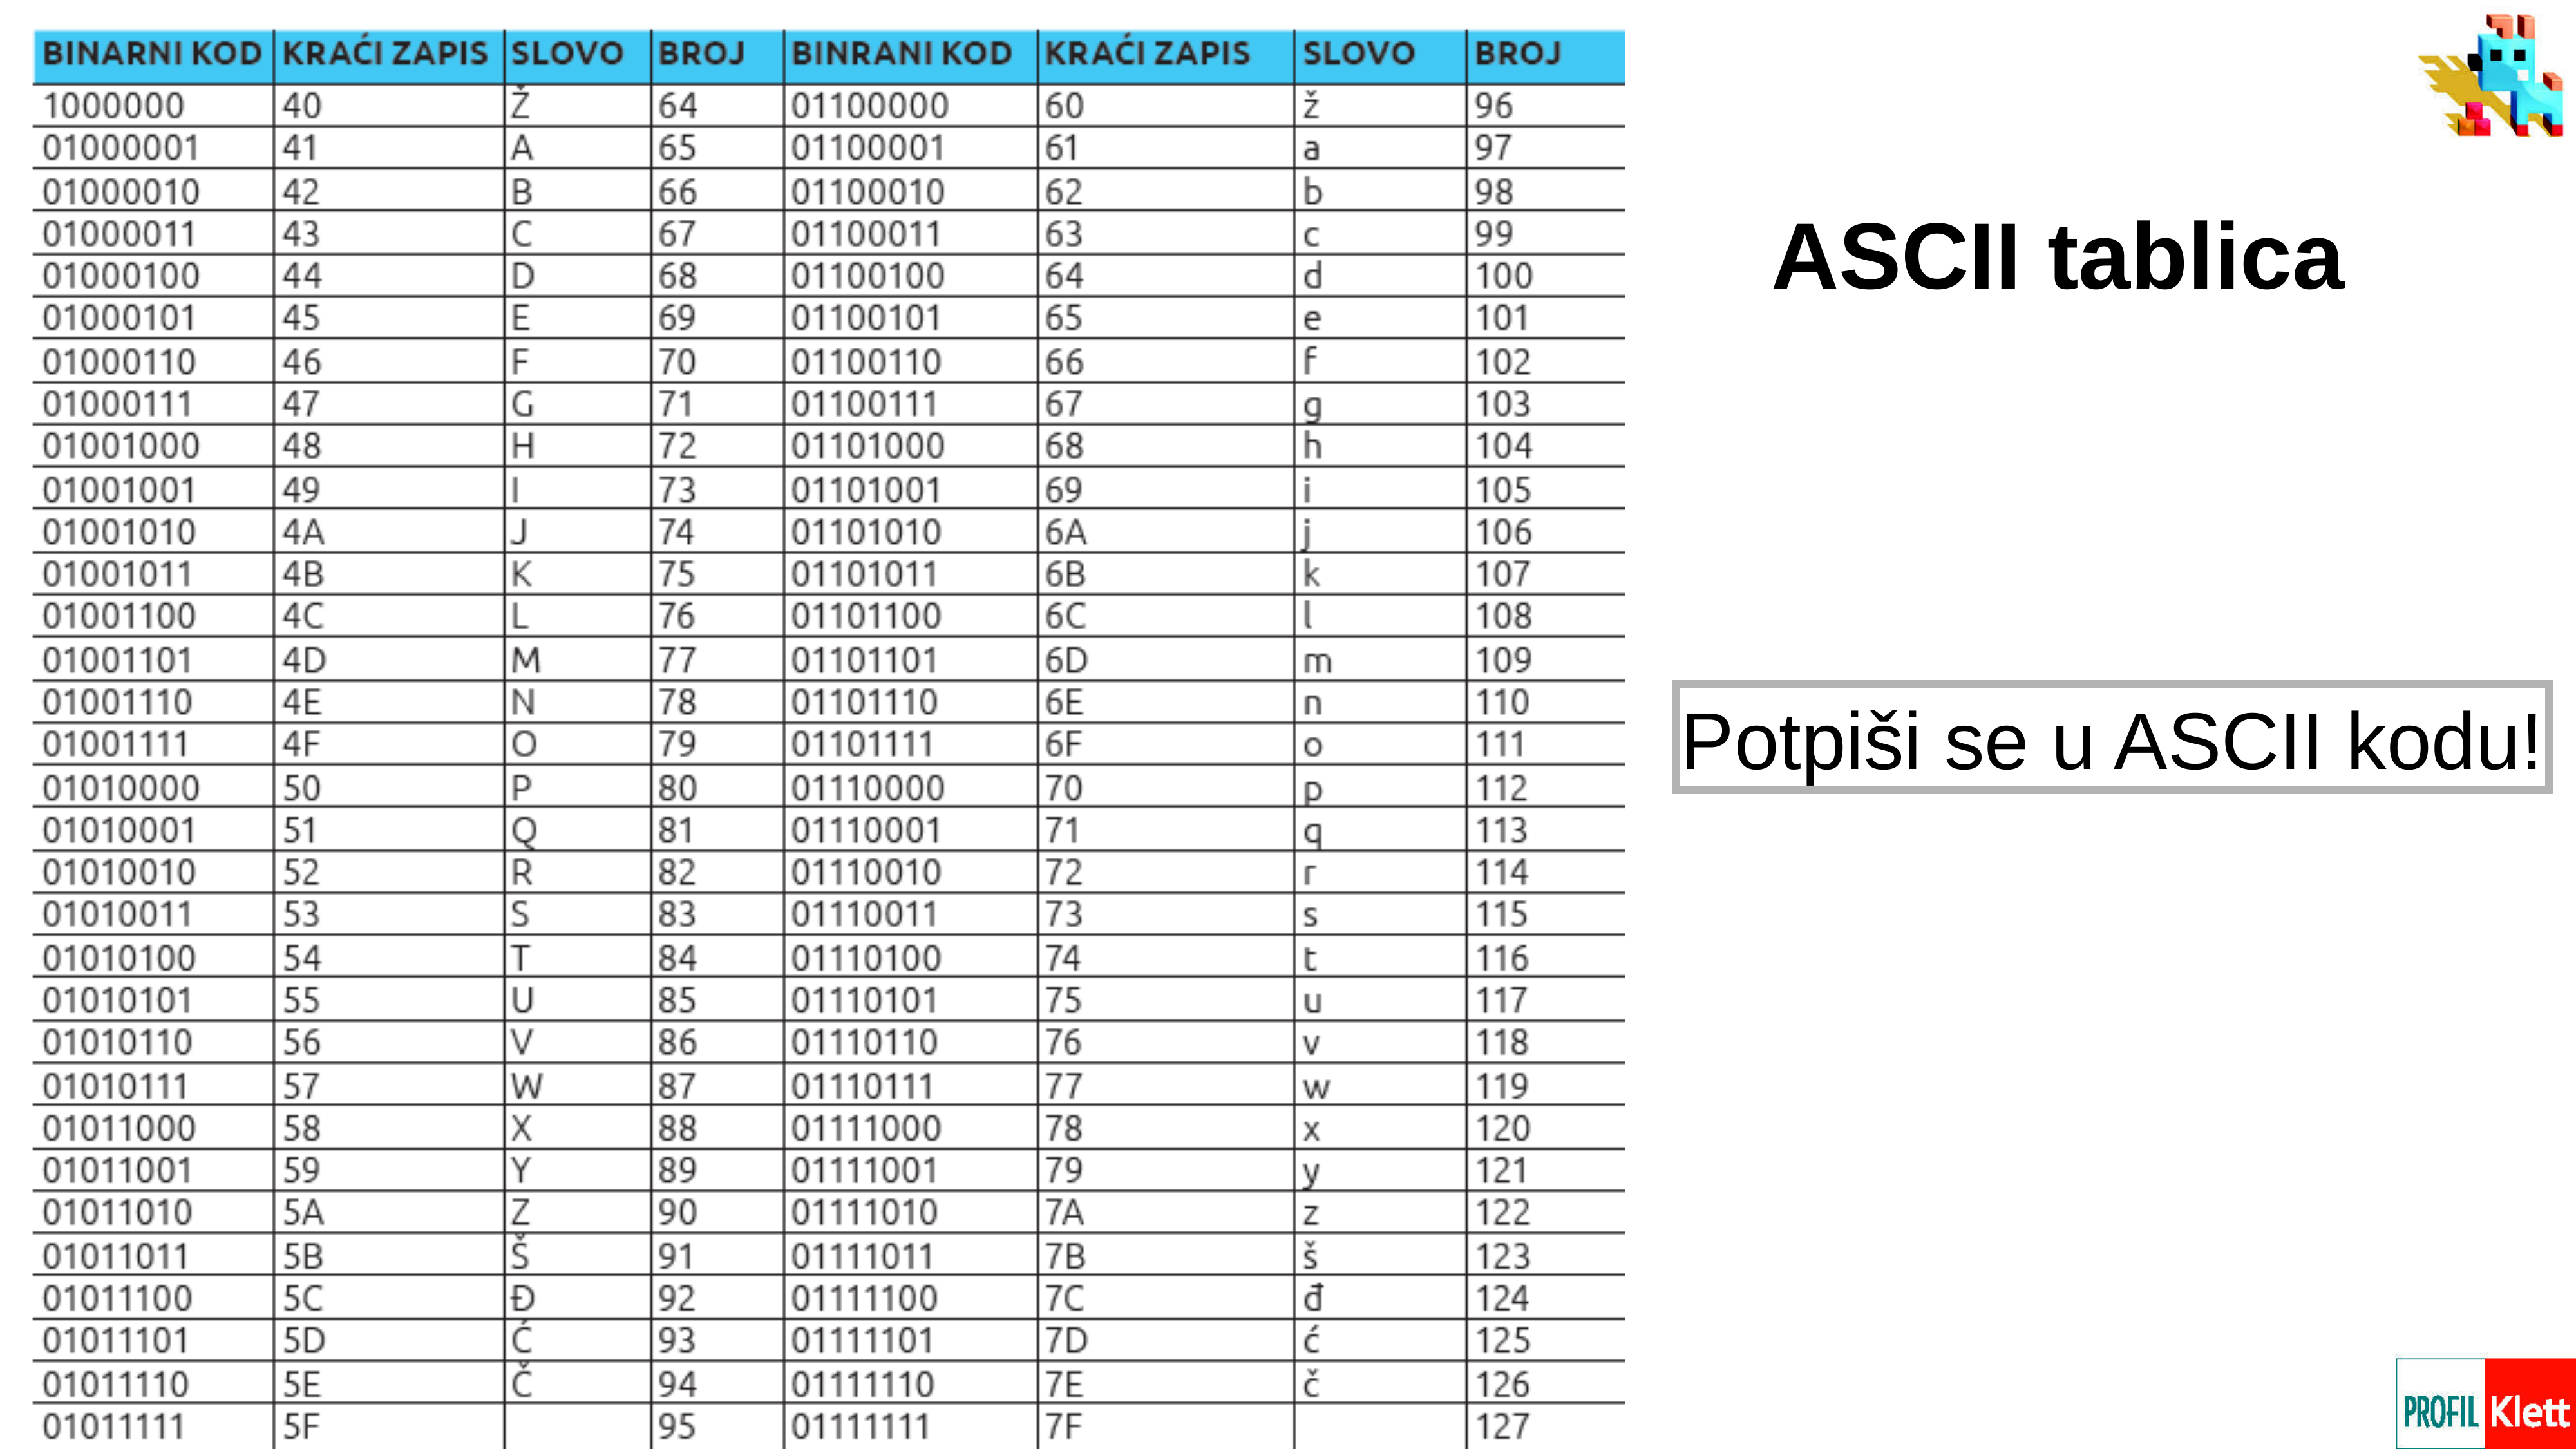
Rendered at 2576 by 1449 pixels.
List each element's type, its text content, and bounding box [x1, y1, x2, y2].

picture [0, 0, 2576, 1449]
text_box Potpiši se u ASCII kodu! [1676, 683, 2549, 790]
text_box ASCII tablica [1766, 190, 2350, 313]
